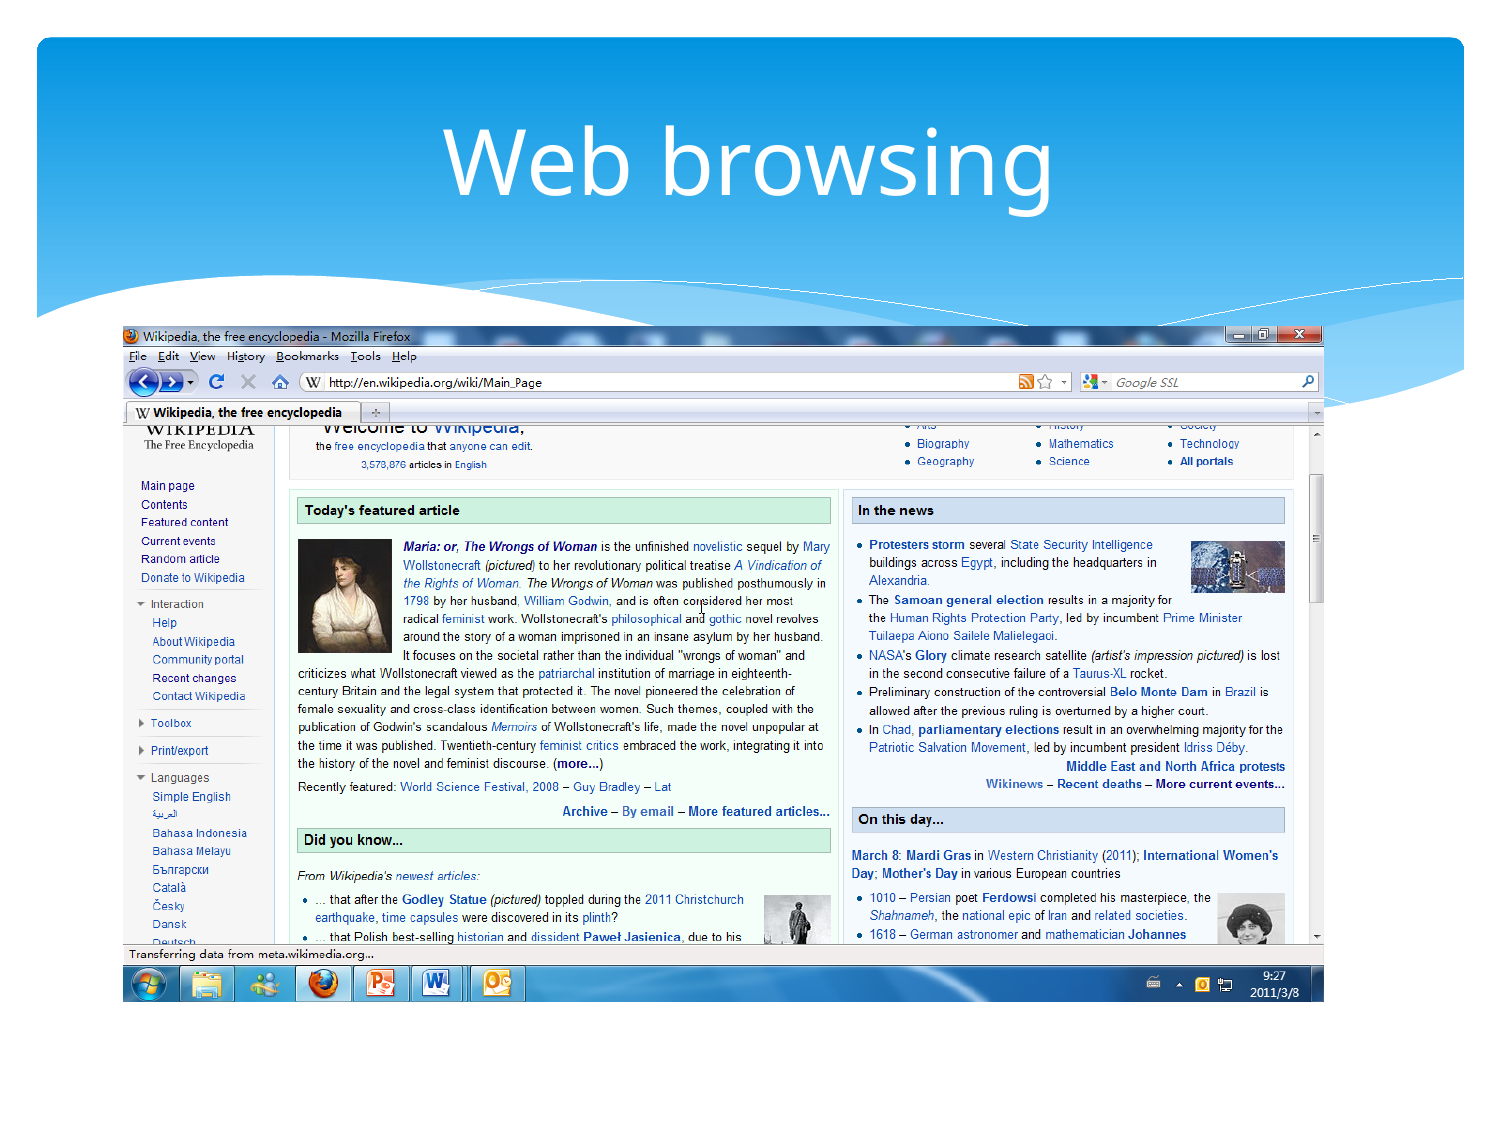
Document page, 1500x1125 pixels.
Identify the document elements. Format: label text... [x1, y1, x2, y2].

picture [123, 325, 1325, 1002]
title Web browsing [75, 55, 1425, 261]
